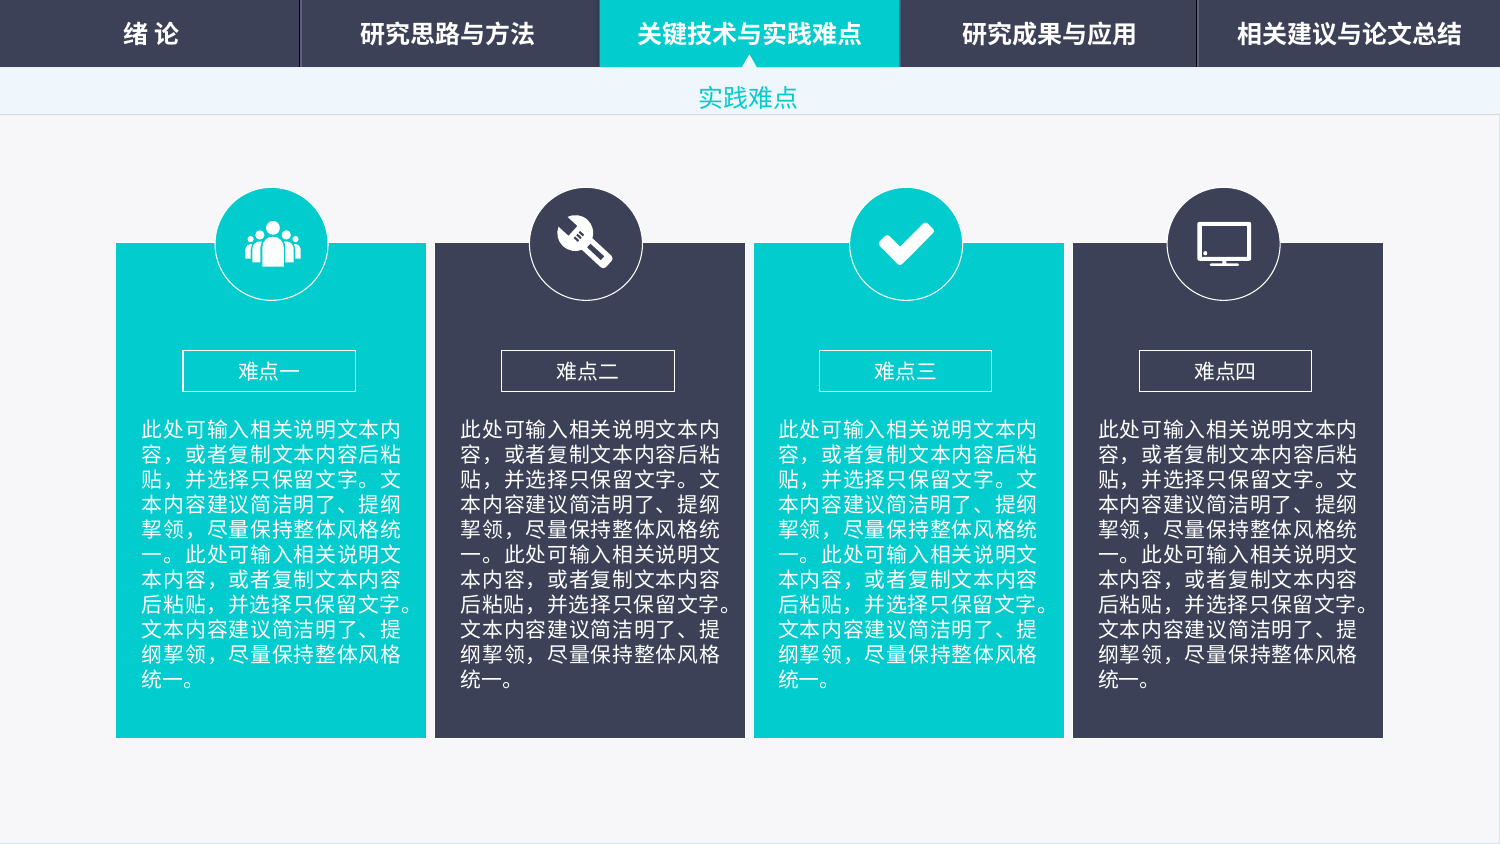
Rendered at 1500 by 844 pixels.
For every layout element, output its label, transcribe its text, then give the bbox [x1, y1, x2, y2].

text_box [434, 242, 746, 739]
text_box 难点一 [181, 349, 358, 393]
text_box [1072, 242, 1384, 739]
text_box [529, 187, 643, 301]
text_box 研究思路与方法 [297, 9, 599, 59]
text_box 相关建议与论文总结 [1199, 9, 1500, 59]
text_box 实践难点 [683, 59, 814, 120]
text_box [1167, 187, 1281, 301]
text_box [215, 187, 329, 301]
text_box [849, 187, 963, 301]
text_box 此处可输入相关说明文本内容，或者复制文本内容后粘贴，并选择只保留文字。文本内容建议简洁明了、提纲挈领，尽量保持整体风格统一。此处可输入相关说明文本内容，或者复制文本内容后粘贴，并选择只保留文字。文本内容建议简洁明了、提纲挈领，尽量保持整体风格统一。 [778, 416, 1038, 692]
text_box 关键技术与实践难点 [599, 9, 899, 59]
text_box [1197, 221, 1252, 266]
text_box 难点四 [1137, 349, 1314, 393]
text_box [753, 242, 1065, 739]
text_box [115, 242, 427, 739]
text_box 难点三 [817, 349, 994, 393]
text_box 此处可输入相关说明文本内容，或者复制文本内容后粘贴，并选择只保留文字。文本内容建议简洁明了、提纲挈领，尽量保持整体风格统一。此处可输入相关说明文本内容，或者复制文本内容后粘贴，并选择只保留文字。文本内容建议简洁明了、提纲挈领，尽量保持整体风格统一。 [460, 416, 721, 692]
text_box 绪 论 [0, 9, 297, 59]
text_box [557, 215, 613, 269]
text_box [247, 235, 254, 243]
text_box [255, 230, 265, 240]
text_box [878, 222, 934, 266]
text_box [292, 235, 299, 243]
text_box [266, 220, 280, 235]
text_box 难点二 [500, 349, 676, 393]
text_box 此处可输入相关说明文本内容，或者复制文本内容后粘贴，并选择只保留文字。文本内容建议简洁明了、提纲挈领，尽量保持整体风格统一。此处可输入相关说明文本内容，或者复制文本内容后粘贴，并选择只保留文字。文本内容建议简洁明了、提纲挈领，尽量保持整体风格统一。 [141, 416, 402, 692]
text_box 此处可输入相关说明文本内容，或者复制文本内容后粘贴，并选择只保留文字。文本内容建议简洁明了、提纲挈领，尽量保持整体风格统一。此处可输入相关说明文本内容，或者复制文本内容后粘贴，并选择只保留文字。文本内容建议简洁明了、提纲挈领，尽量保持整体风格统一。 [1098, 416, 1358, 692]
text_box [281, 230, 291, 240]
text_box [245, 236, 301, 267]
text_box 研究成果与应用 [899, 9, 1199, 59]
